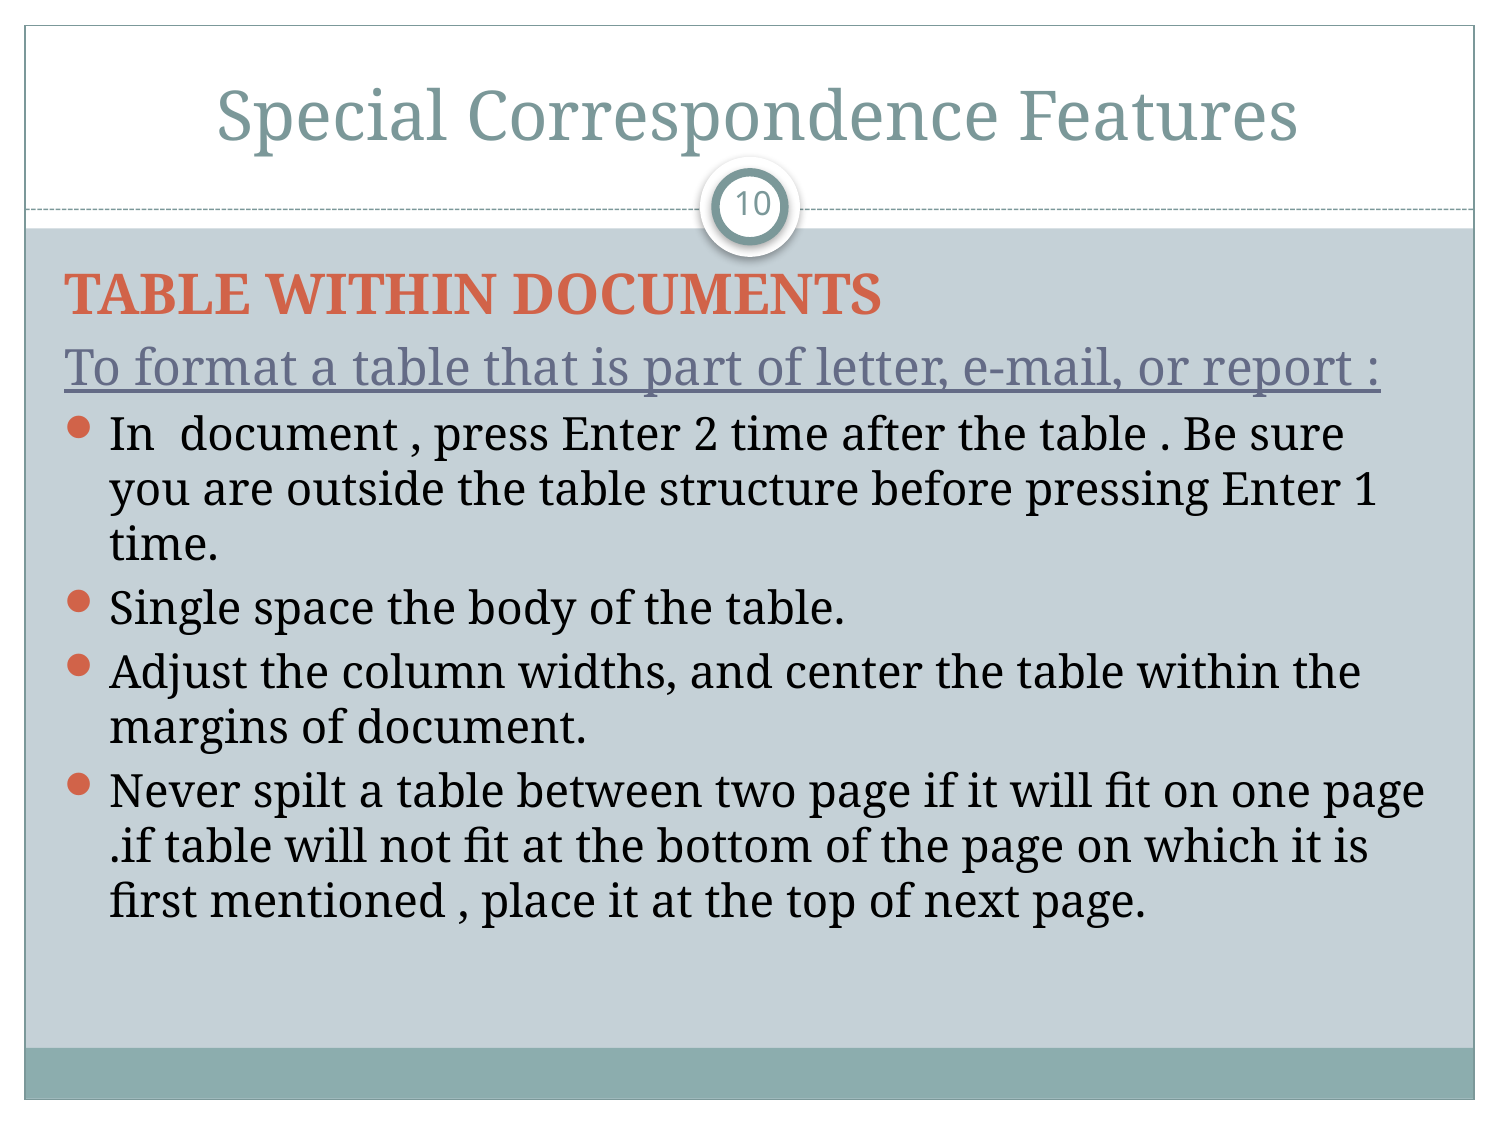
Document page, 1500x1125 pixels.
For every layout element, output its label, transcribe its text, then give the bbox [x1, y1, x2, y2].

title Special Correspondence Features [49, 37, 1450, 162]
slide_number 10 [715, 168, 791, 241]
list TABLE WITHIN DOCUMENTS To format a table that is part of letter, e-mail, or report : In document , press Enter 2 time after the table . Be sure you are outside the table structure before pressing Enter 1 time. Single space the body of the table. Adjust the column widths, and center the table within the margins of document. Never spilt a table between two page if it will fit on one page .if table will not fit at the bottom of the page on which it is first mentioned , place it at the top of next page. [49, 250, 1445, 1001]
